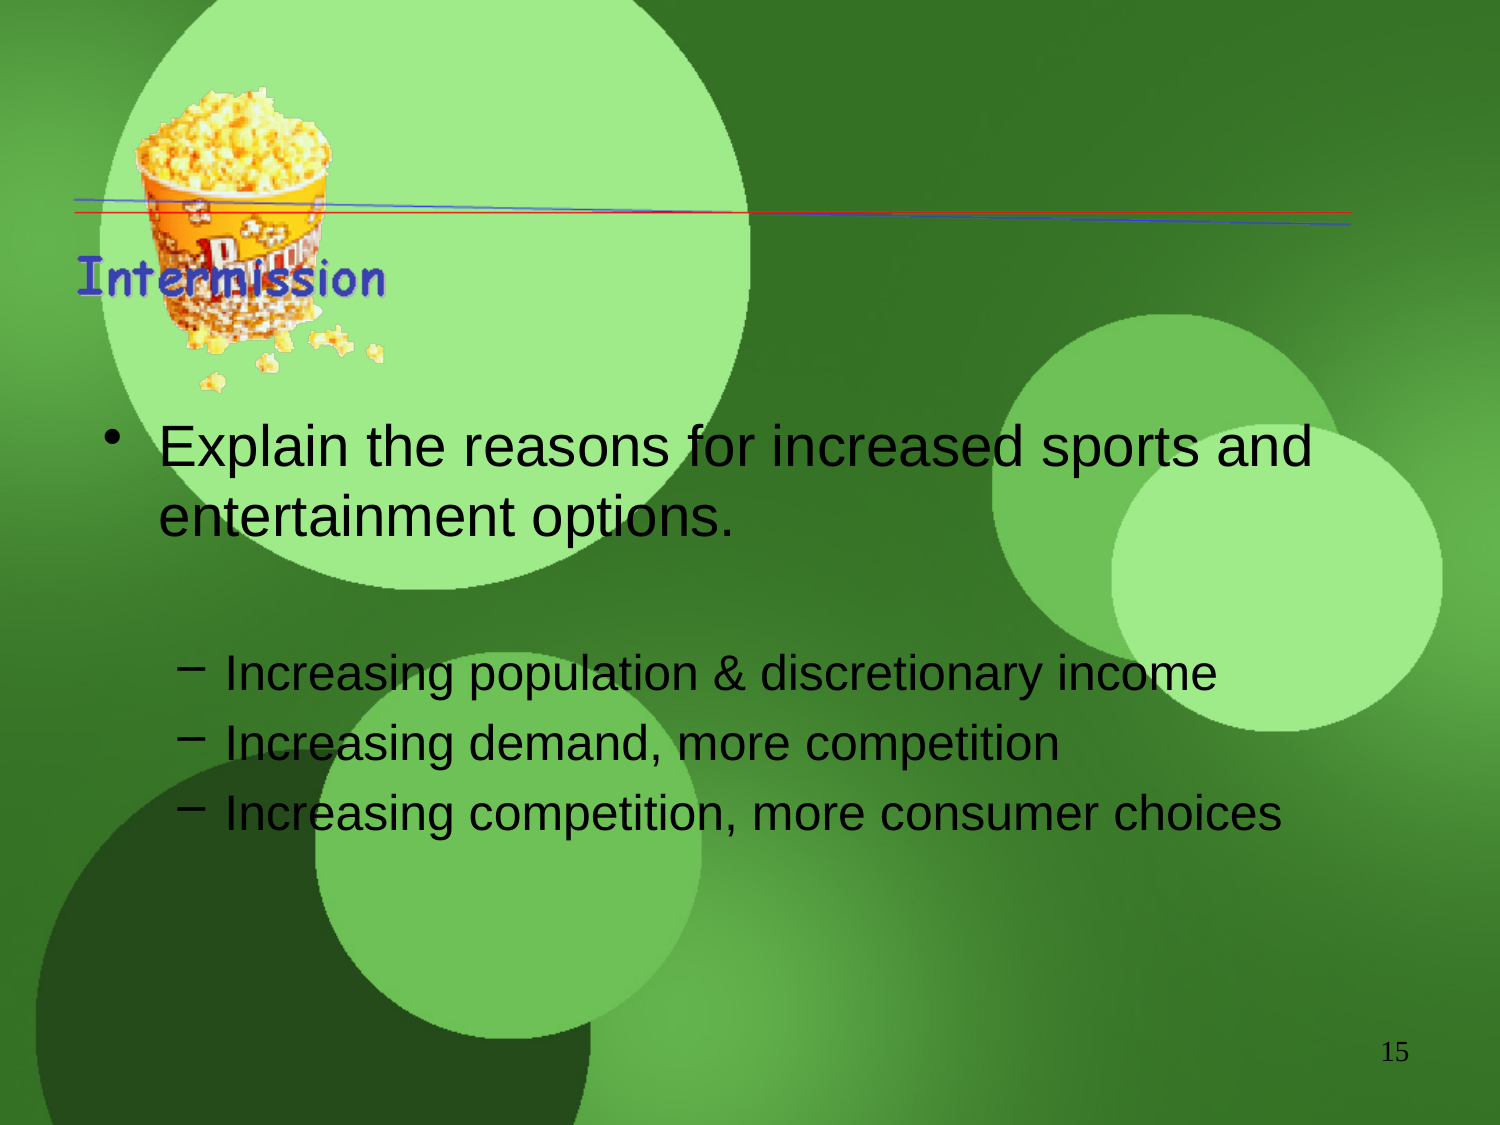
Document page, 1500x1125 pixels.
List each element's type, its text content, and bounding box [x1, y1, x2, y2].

list Explain the reasons for increased sports and entertainment options. Increasing population & discretionary income Increasing demand, more competition Increasing competition, more consumer choices [87, 400, 1401, 980]
picture [0, 0, 1500, 1125]
slide_number 15 [1074, 1024, 1426, 1103]
